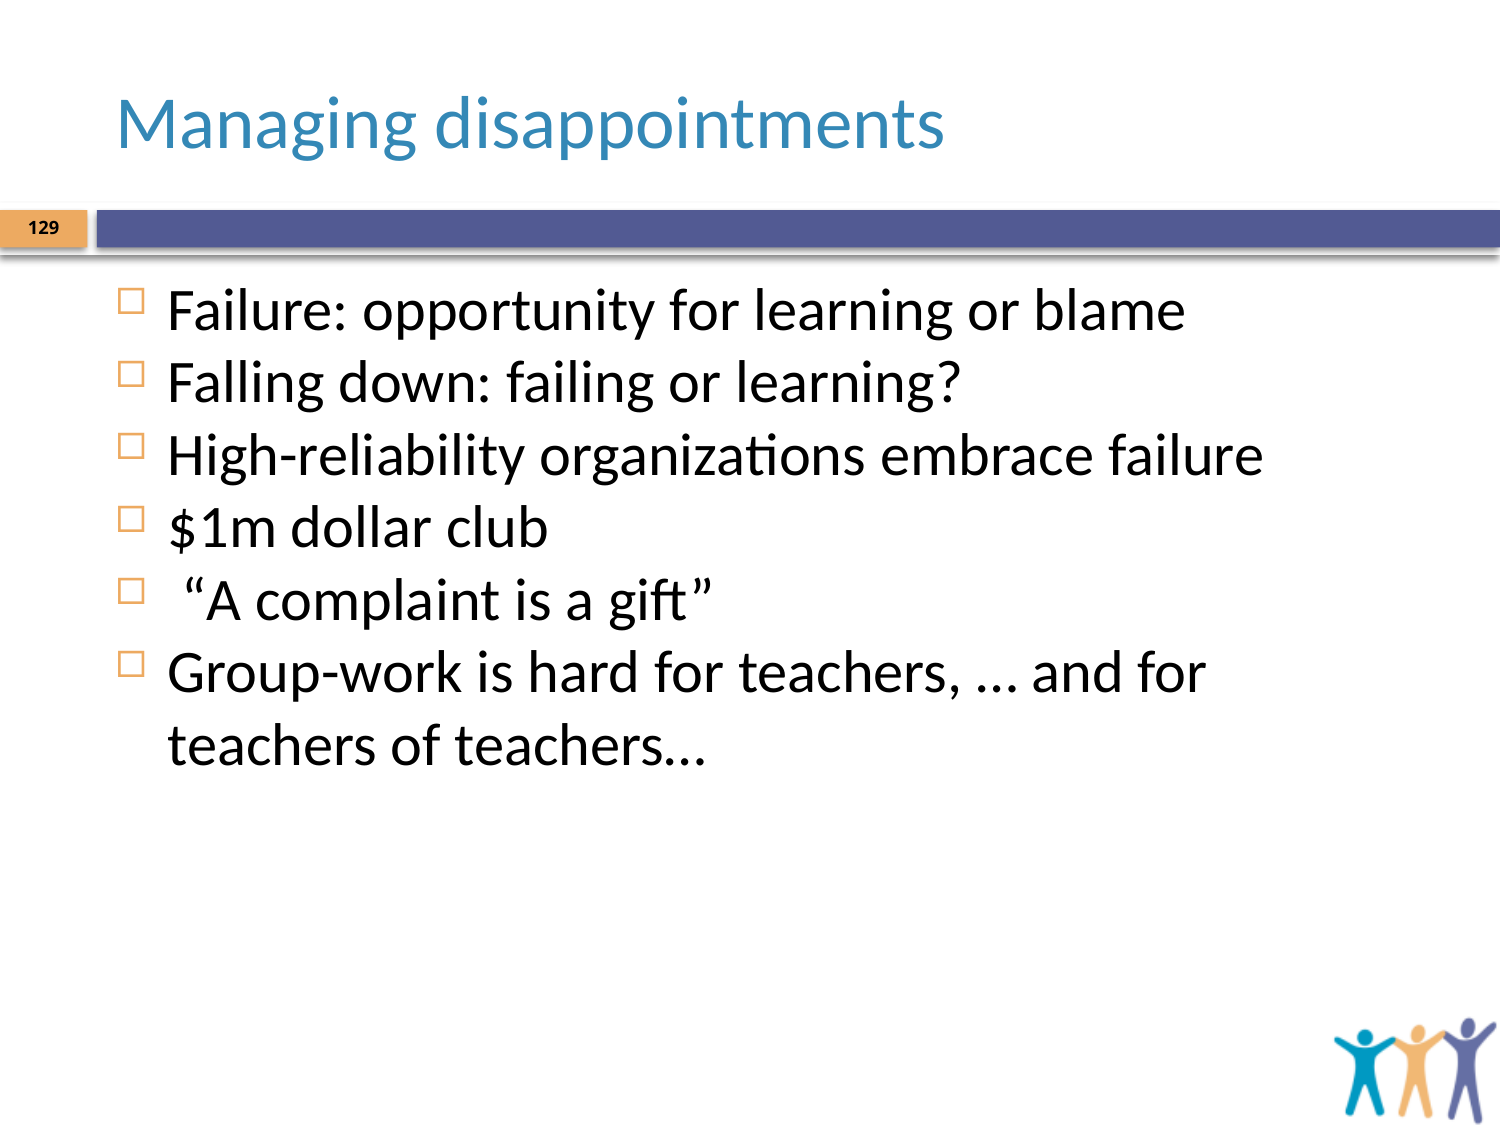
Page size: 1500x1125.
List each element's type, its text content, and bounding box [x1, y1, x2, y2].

title Managing disappointments [100, 37, 1438, 200]
list Failure: opportunity for learning or blame Falling down: failing or learning? High-reliability organizations embrace failure $1m dollar club “A complaint is a gift” Group-work is hard for teachers, … and for teachers of teachers… [100, 262, 1438, 1000]
slide_number 129 [0, 208, 88, 249]
